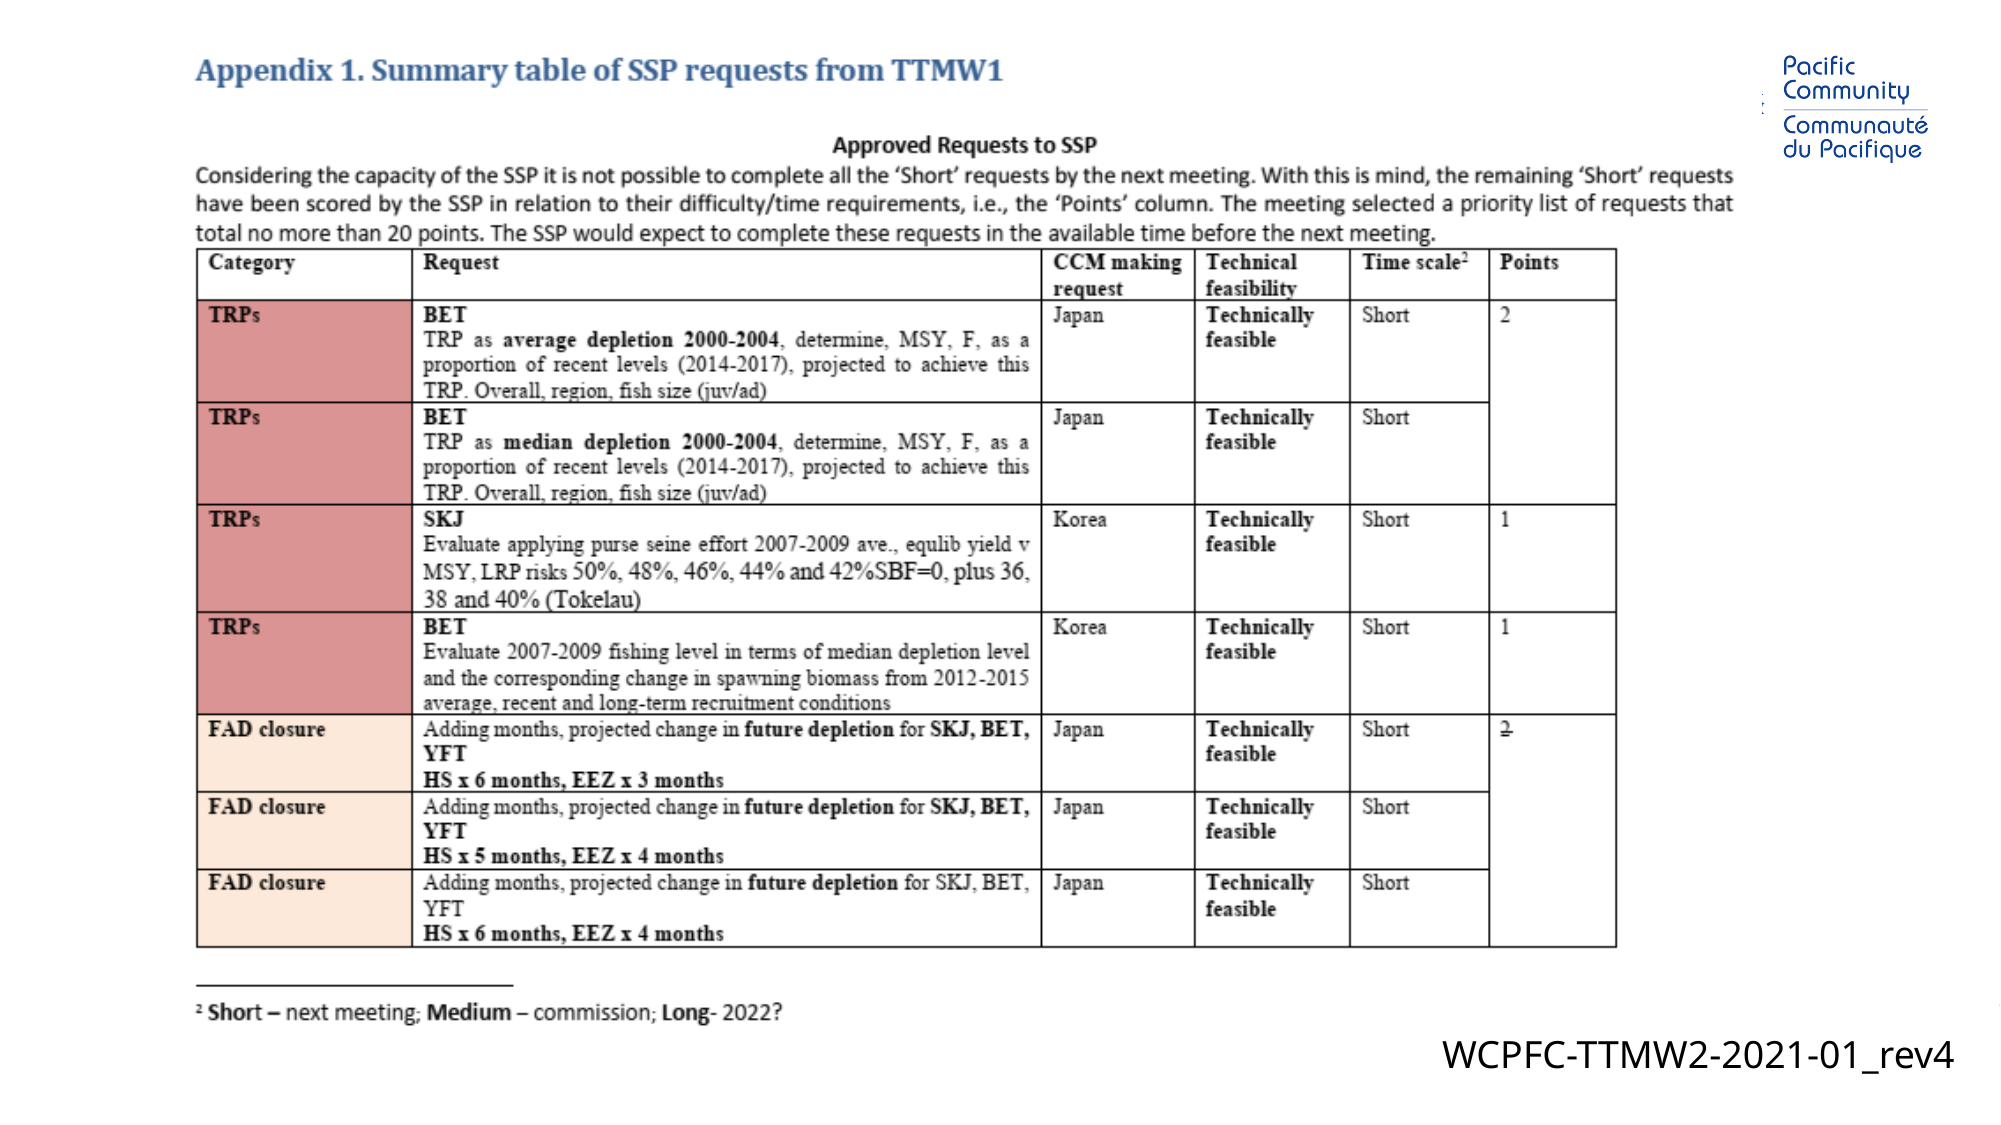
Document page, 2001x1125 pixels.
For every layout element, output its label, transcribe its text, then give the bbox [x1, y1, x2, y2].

text_box WCPFC-TTMW2-2021-01_rev4 [1427, 1023, 1972, 1084]
picture [1762, 54, 1928, 163]
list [156, 37, 1762, 1055]
